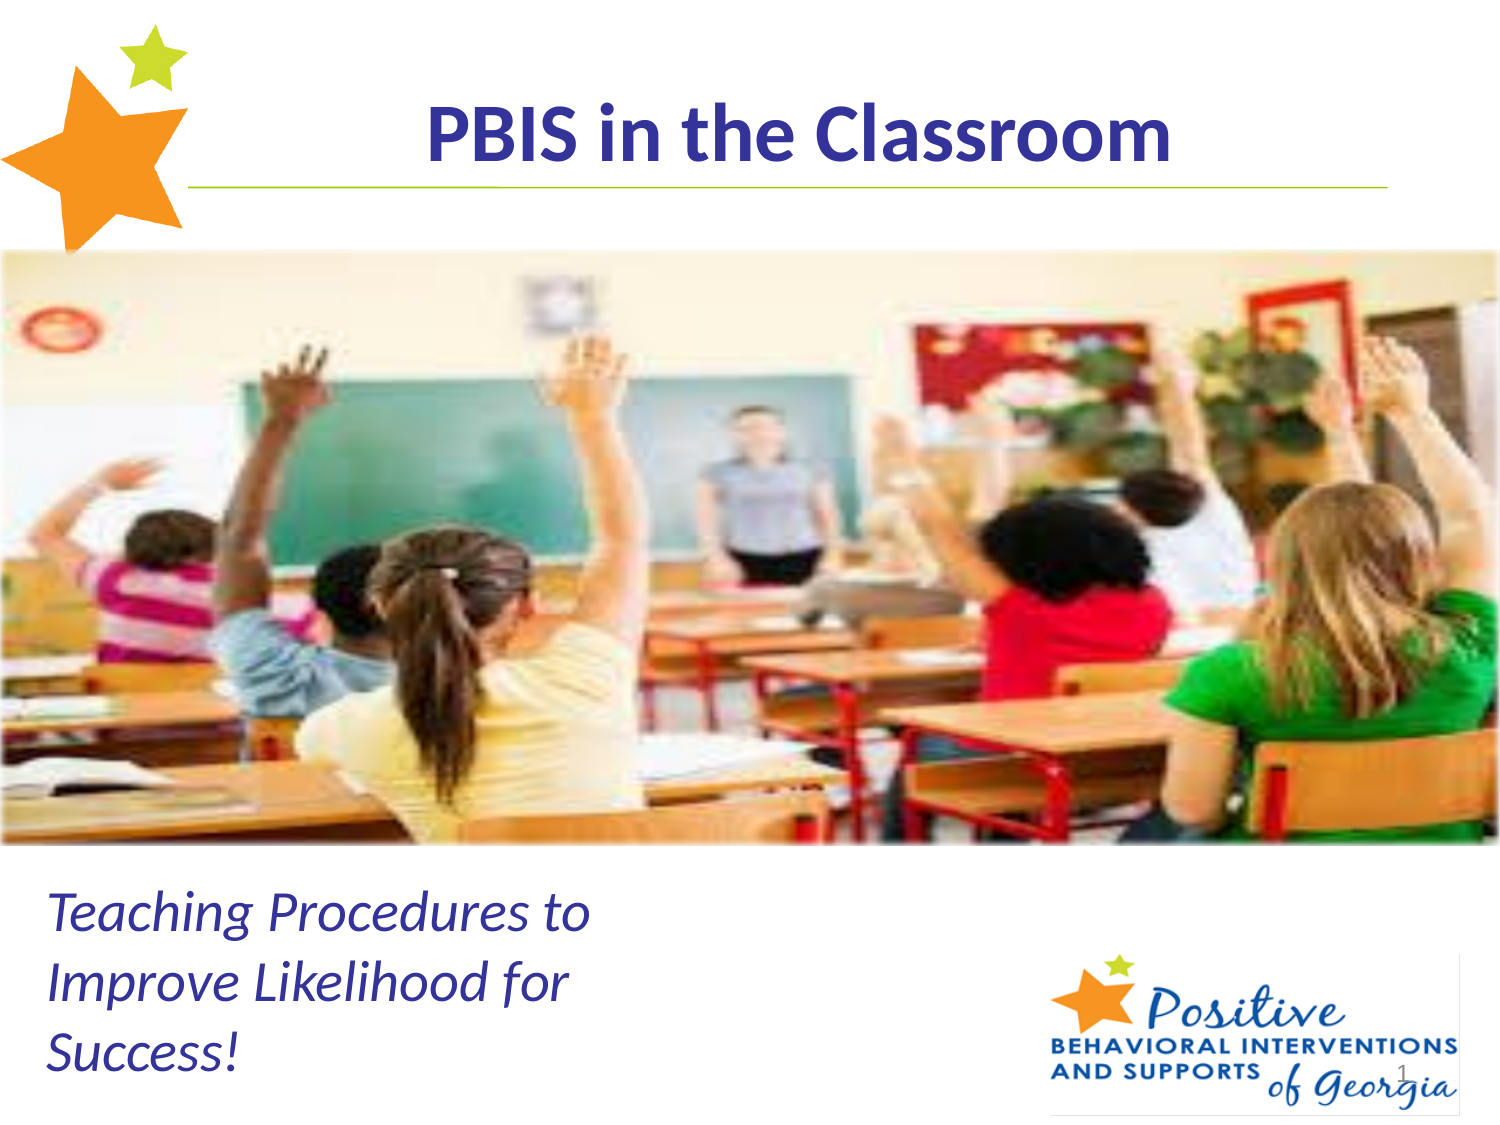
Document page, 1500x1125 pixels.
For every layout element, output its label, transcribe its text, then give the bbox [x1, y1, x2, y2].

text_box Teaching Procedures to Improve Likelihood for Success! [31, 865, 725, 1090]
text_box 1 [1074, 1042, 1425, 1103]
picture [1050, 954, 1461, 1117]
text_box PBIS in the Classroom [287, 70, 1313, 186]
picture [0, 24, 1500, 846]
